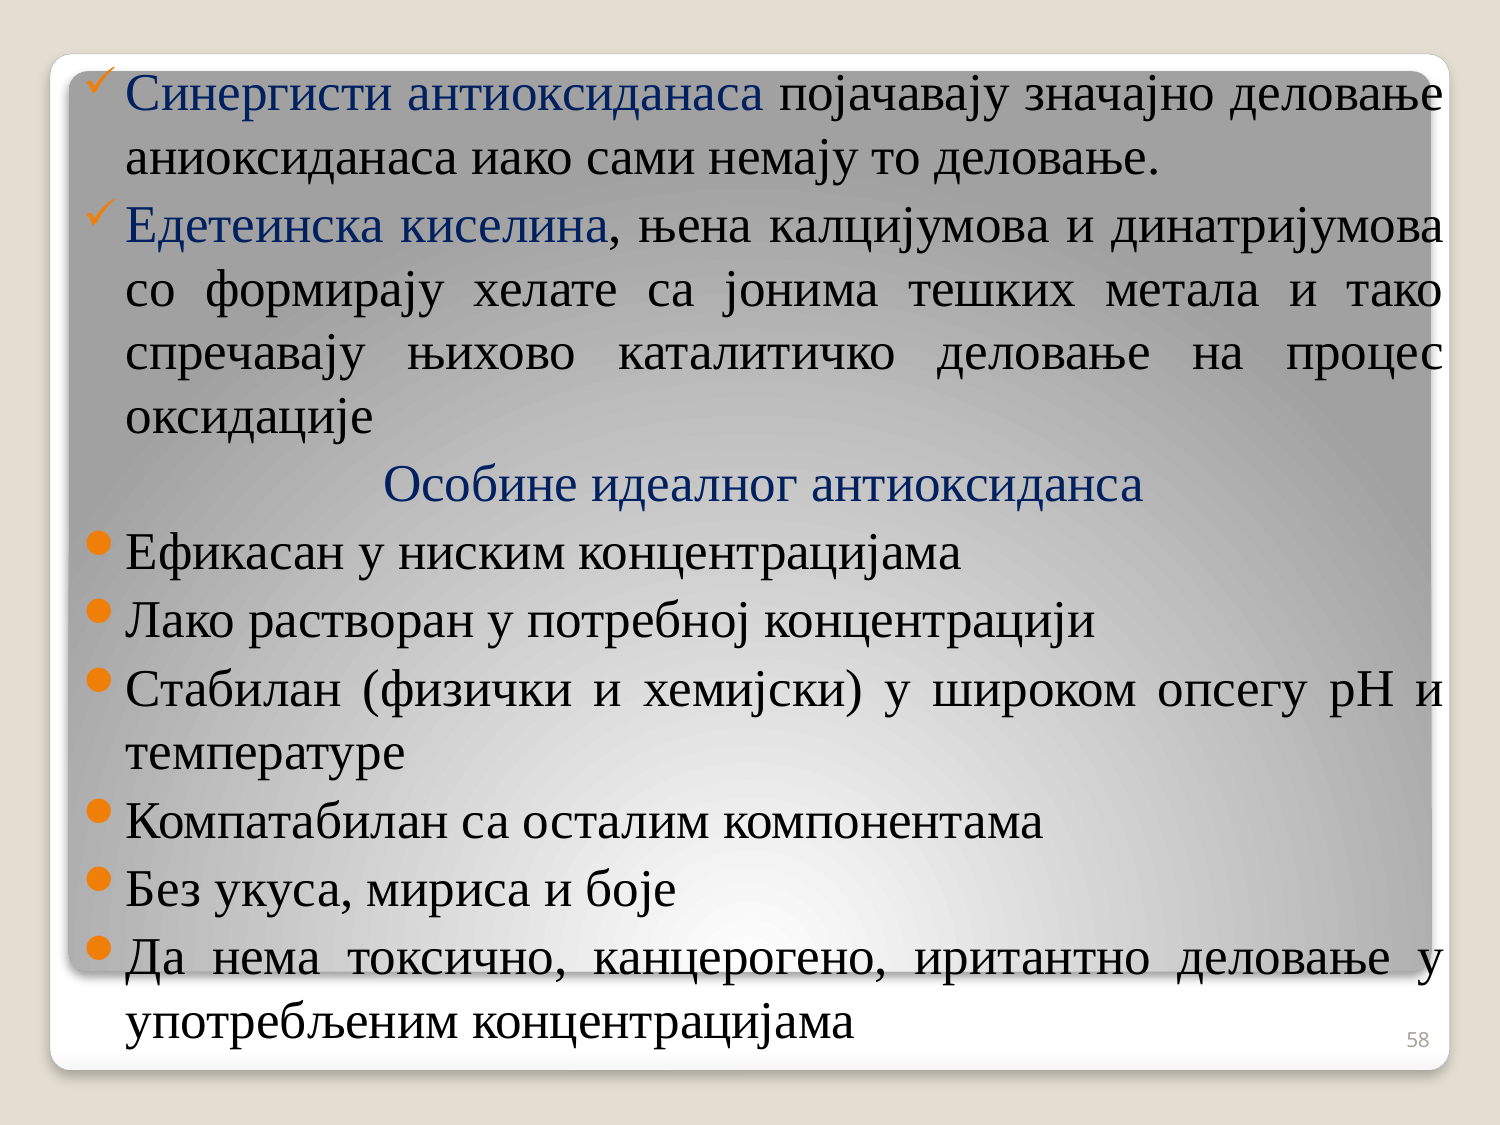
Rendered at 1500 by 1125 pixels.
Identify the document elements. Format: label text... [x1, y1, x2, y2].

list Синергисти антиоксиданаса појачавају значајно деловање аниоксиданаса иако сами немају то деловање. Едетеинска киселина, њена калцијумова и динатријумова со формирају хелате са јонима тешких метала и тако спречавају њихово каталитичко деловање на процес оксидације Особине идеалног антиоксиданса Ефикасан у ниским концентрацијама Лако растворан у потребној концентрацији Стабилан (физички и хемијски) у широком опсегу pH и температуре Компатабилан са осталим компонентама Без укуса, мириса и боје Да нема токсично, канцерогено, иритантно деловање у употребљеним концентрацијама [53, 42, 1459, 1059]
slide_number 58 [1369, 1002, 1445, 1063]
